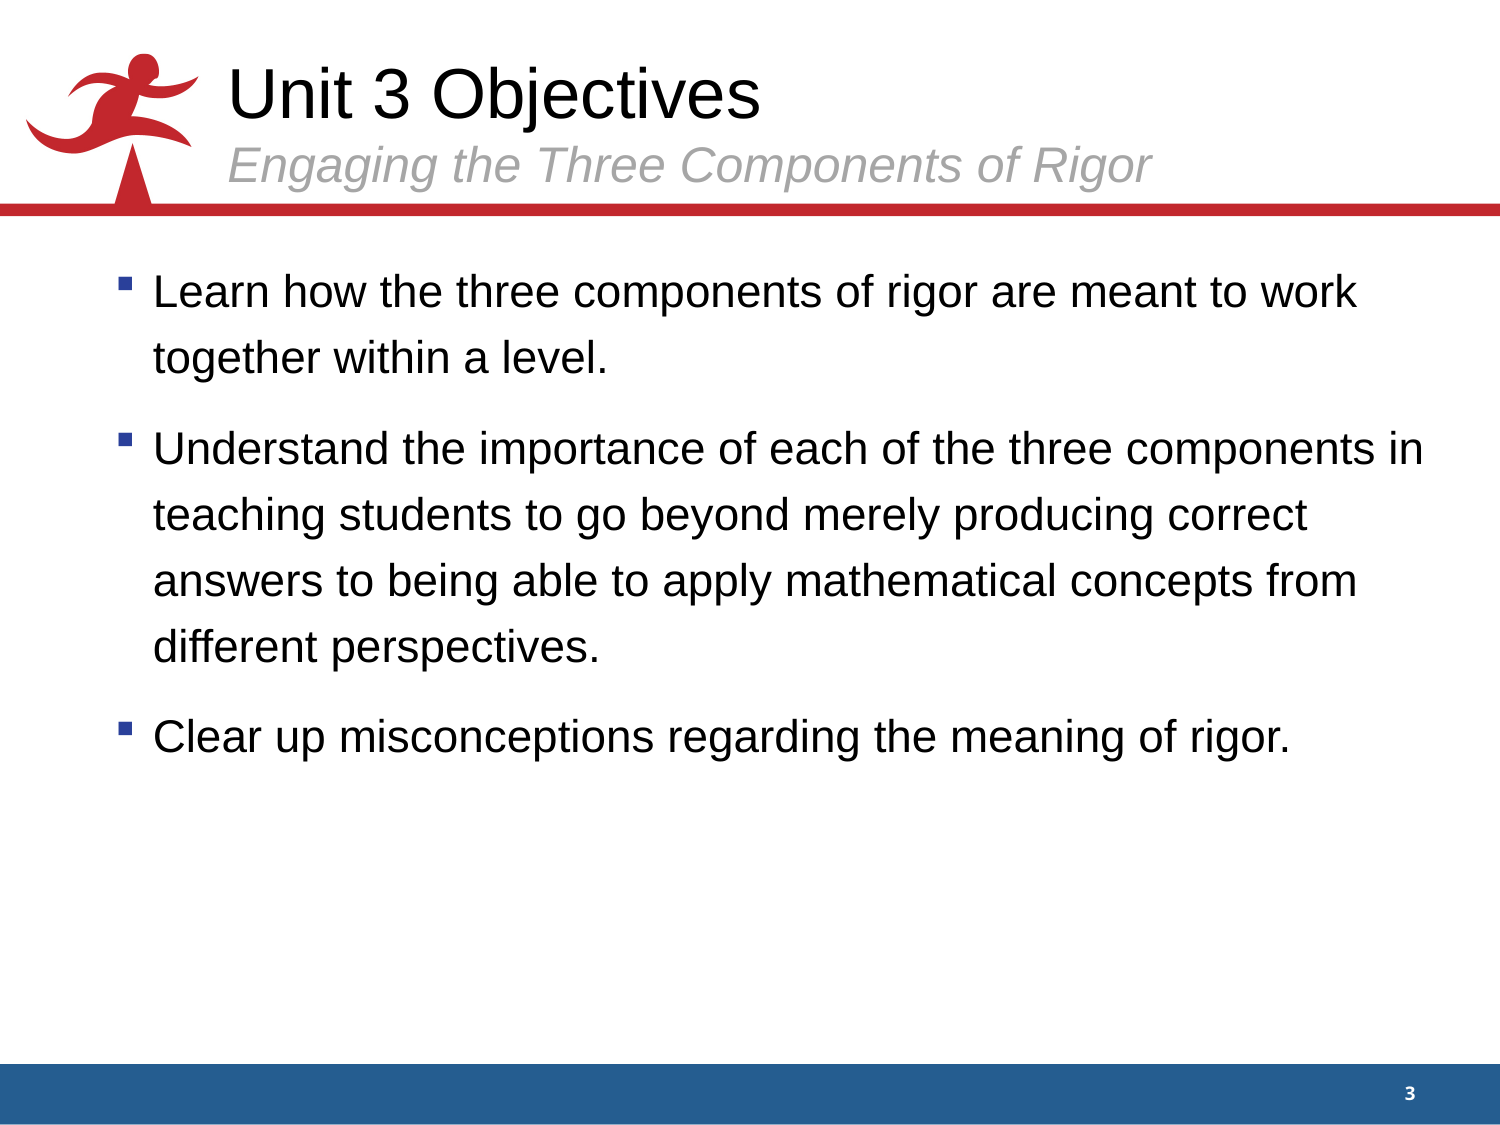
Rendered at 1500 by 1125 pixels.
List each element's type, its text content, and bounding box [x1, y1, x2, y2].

list Learn how the three components of rigor are meant to work together within a level. Understand the importance of each of the three components in teaching students to go beyond merely producing correct answers to being able to apply mathematical concepts from different perspectives. Clear up misconceptions regarding the meaning of rigor. [99, 243, 1459, 1000]
title Unit 3 Objectives Engaging the Three Components of Rigor [212, 50, 1375, 200]
picture [0, 0, 1500, 1125]
